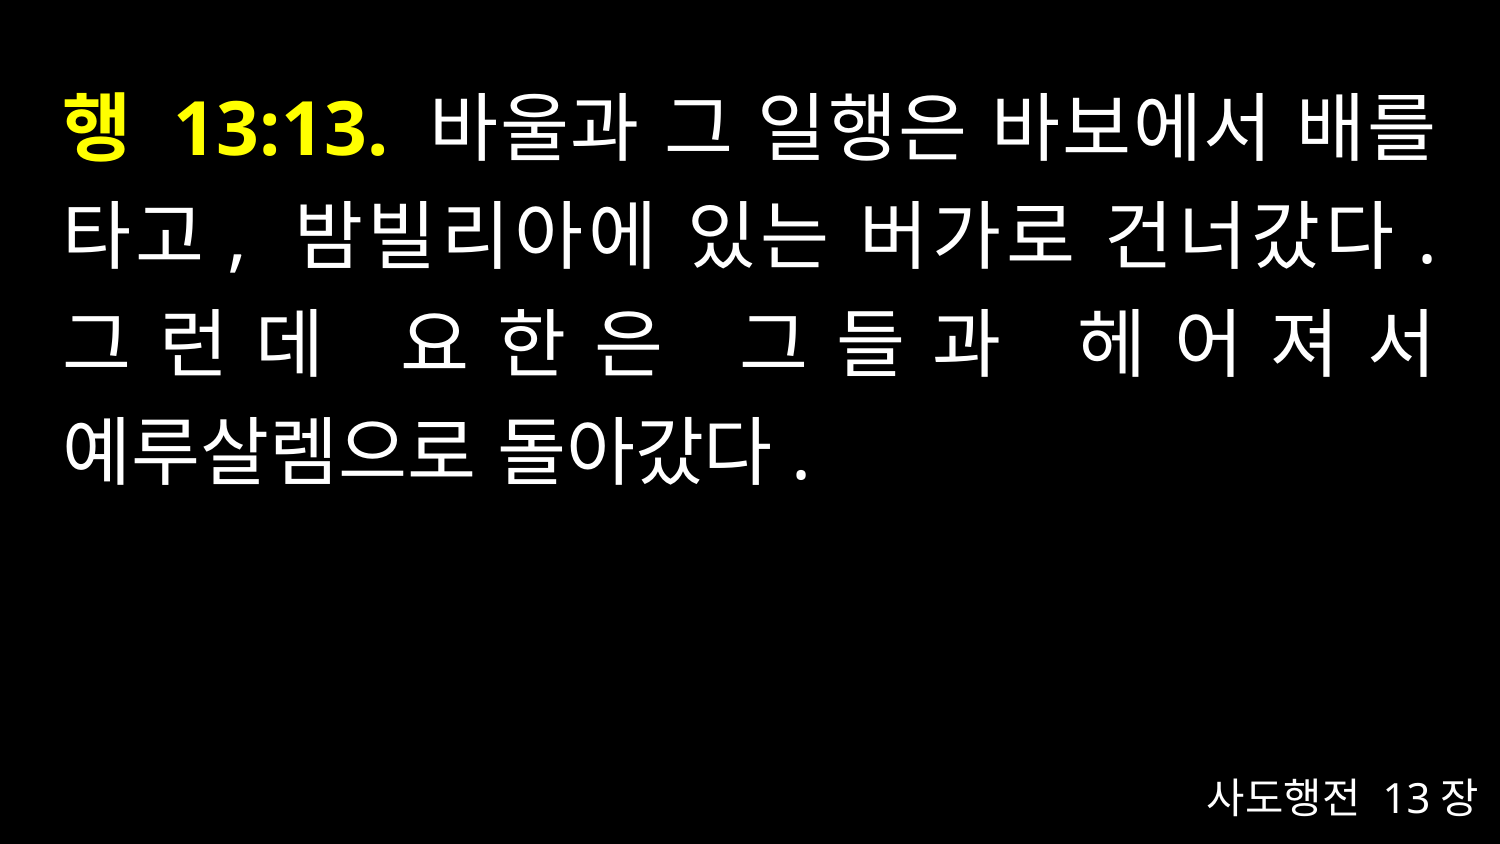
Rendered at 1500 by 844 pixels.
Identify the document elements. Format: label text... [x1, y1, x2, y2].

title 행 13:13. 바울과 그 일행은 바보에서 배를 타고, 밤빌리아에 있는 버가로 건너갔다. 그런데 요한은 그들과 헤어져서 예루살렘으로 돌아갔다. [0, 0, 1500, 844]
subtitle 사도행전 13장 [916, 770, 1500, 844]
